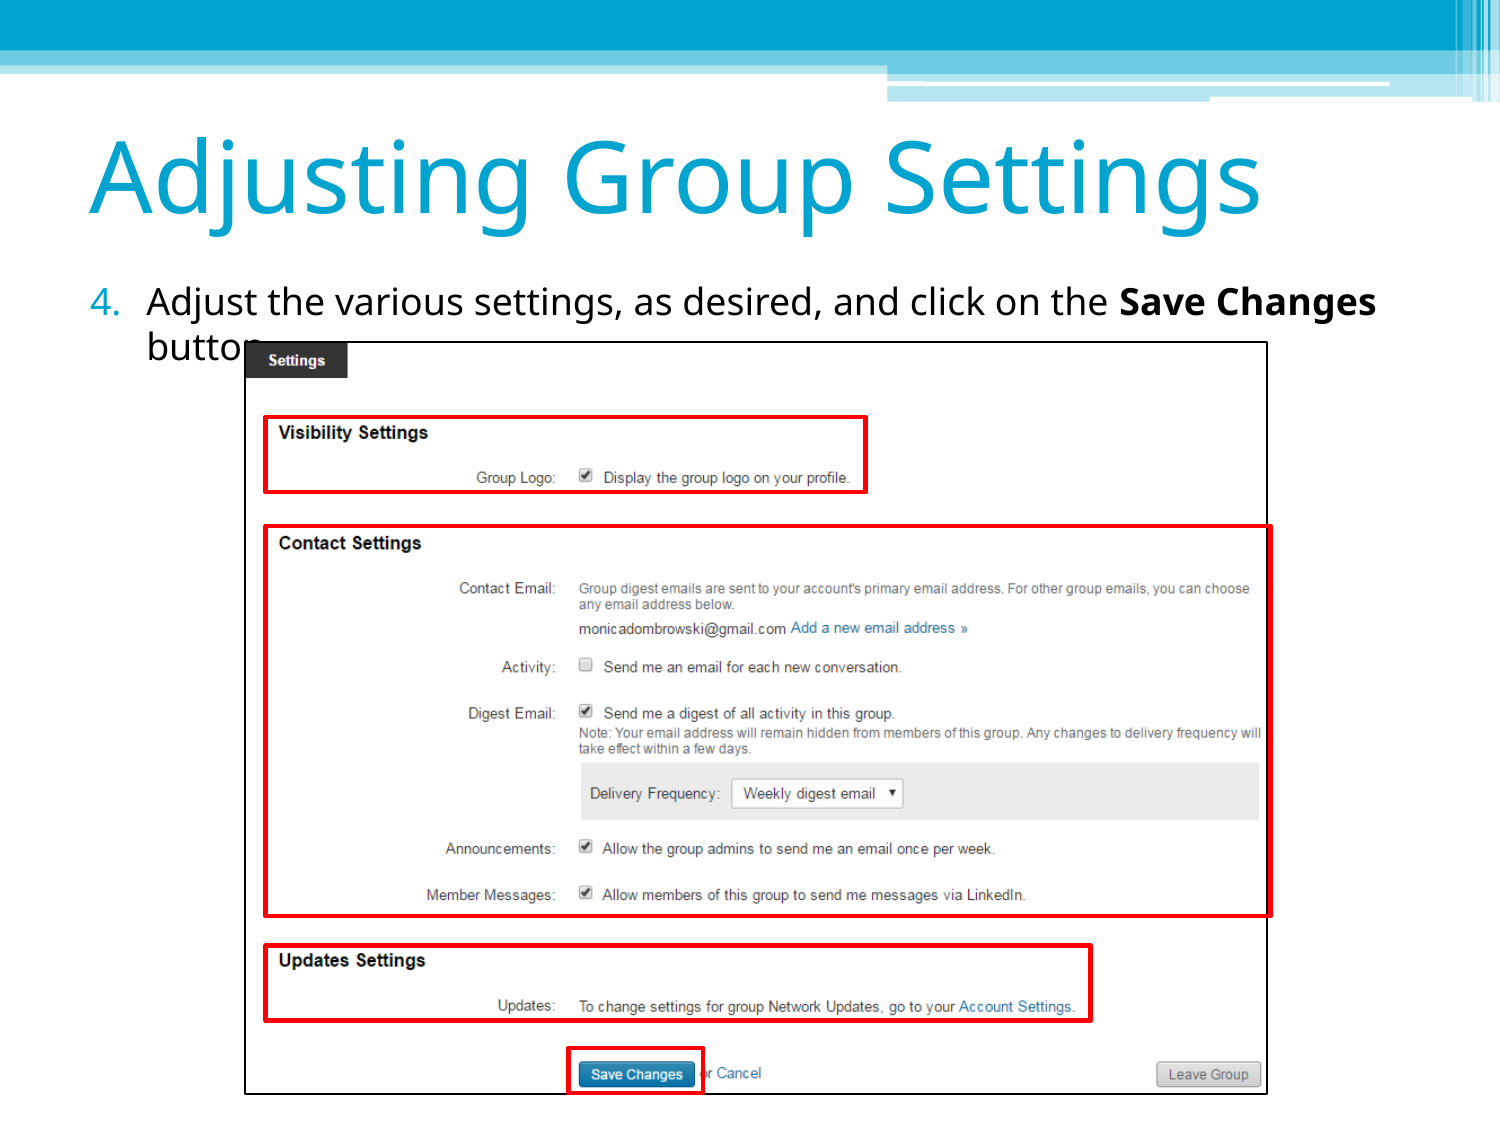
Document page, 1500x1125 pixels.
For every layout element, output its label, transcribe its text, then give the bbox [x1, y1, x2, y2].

text_box Adjust the various settings, as desired, and click on the Save Changes button [65, 270, 1440, 376]
title Adjusting Group Settings [75, 85, 1425, 261]
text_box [245, 342, 1271, 1093]
